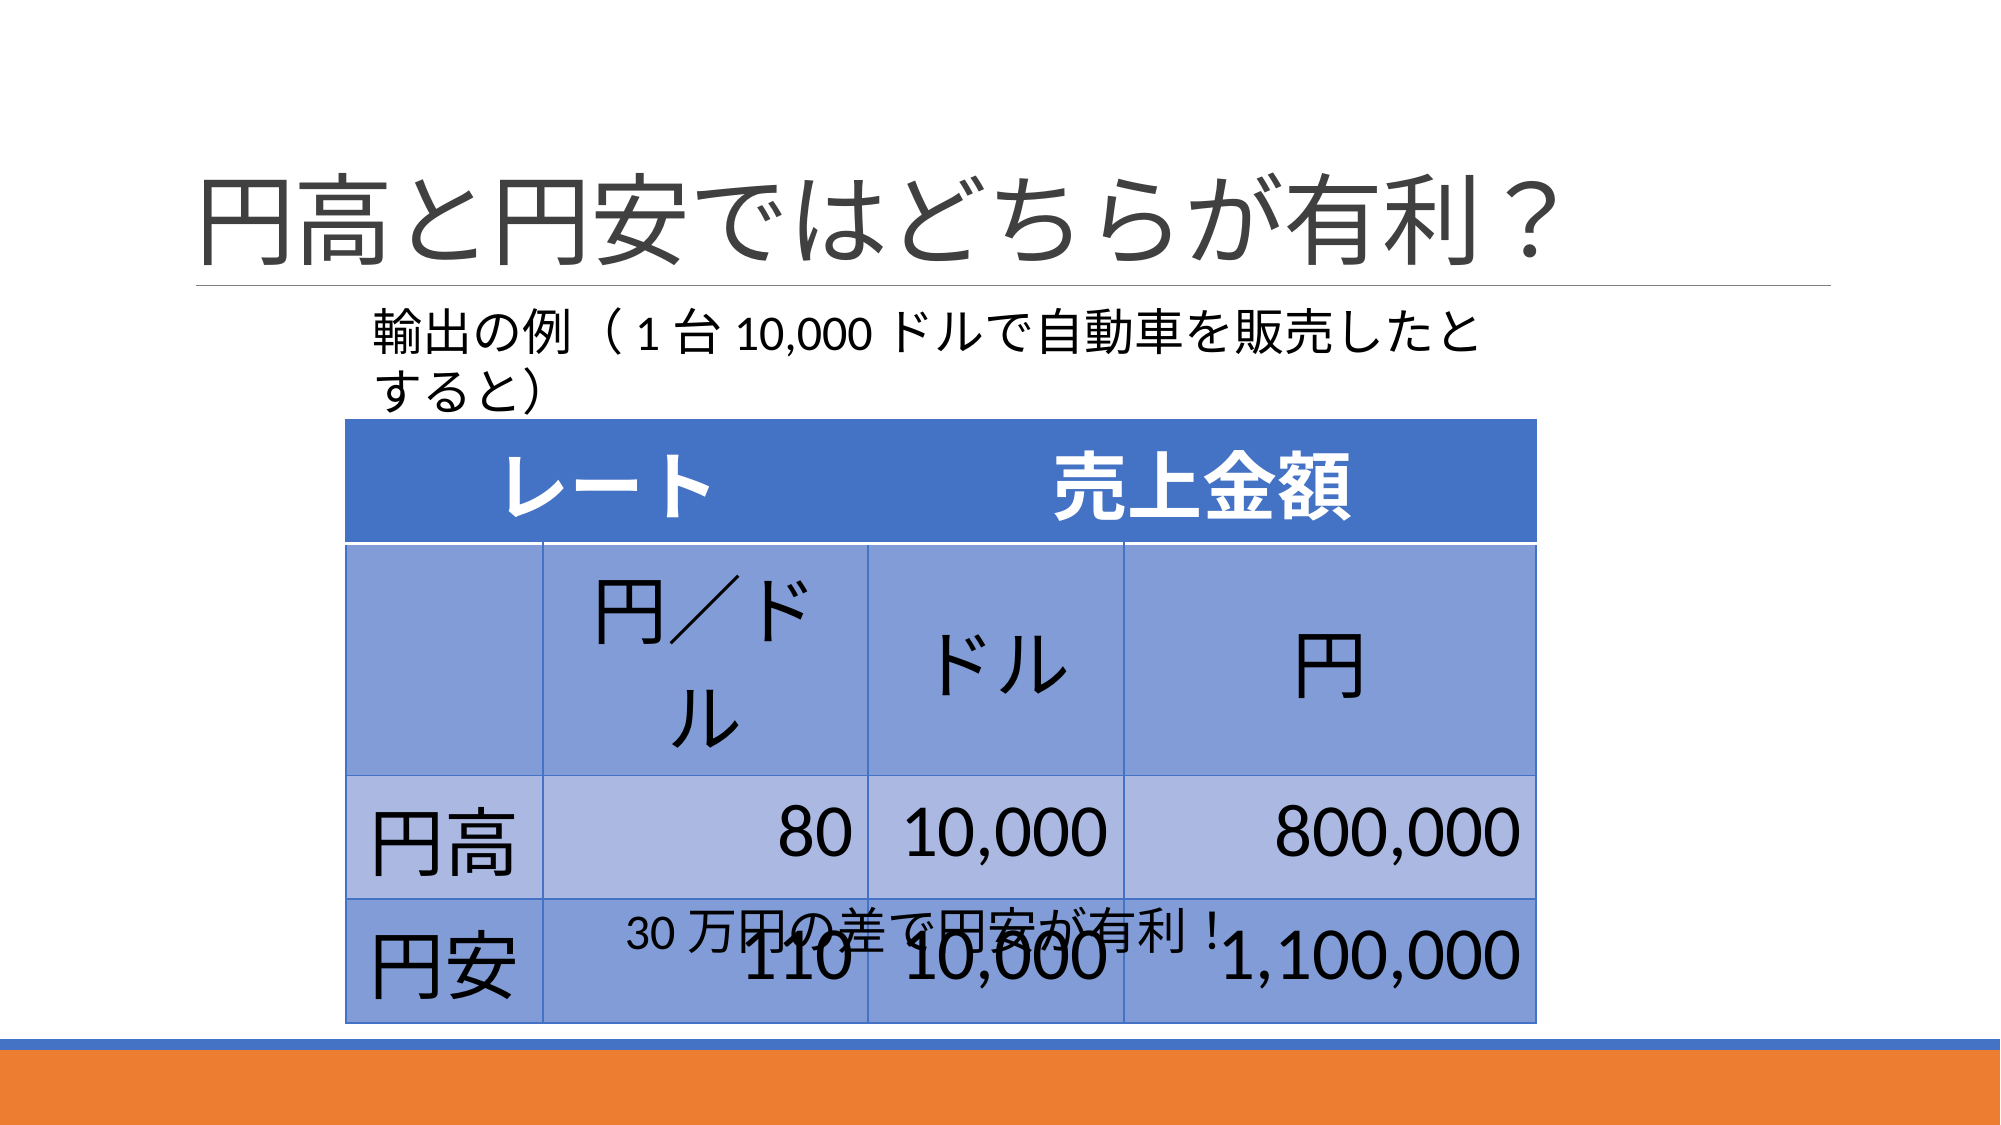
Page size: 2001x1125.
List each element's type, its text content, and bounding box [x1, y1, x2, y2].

table_cell 800,000 [1125, 776, 1535, 898]
table_cell 円 [1125, 545, 1535, 775]
table_cell 10,000 [869, 776, 1123, 891]
text_box 30万円の差で円安が有利！ [610, 891, 1400, 967]
table_cell 1,100,000 [1125, 900, 1535, 1022]
table_cell 80 [544, 776, 867, 898]
table_header レート [347, 421, 867, 542]
table_cell 円／ドル [544, 545, 867, 775]
table_header 売上金額 [869, 488, 1535, 542]
title 円高と円安ではどちらが有利？ [180, 47, 1830, 285]
table_cell 10,000 [869, 967, 1123, 1022]
table_cell 110 [544, 900, 867, 1022]
table_cell 円高 [347, 776, 542, 898]
table_cell [347, 545, 542, 775]
table_cell ドル [869, 545, 1123, 775]
table_cell 円安 [347, 900, 542, 1022]
text_box 輸出の例（1台10,000ドルで自動車を販売したとすると） [358, 292, 1537, 488]
